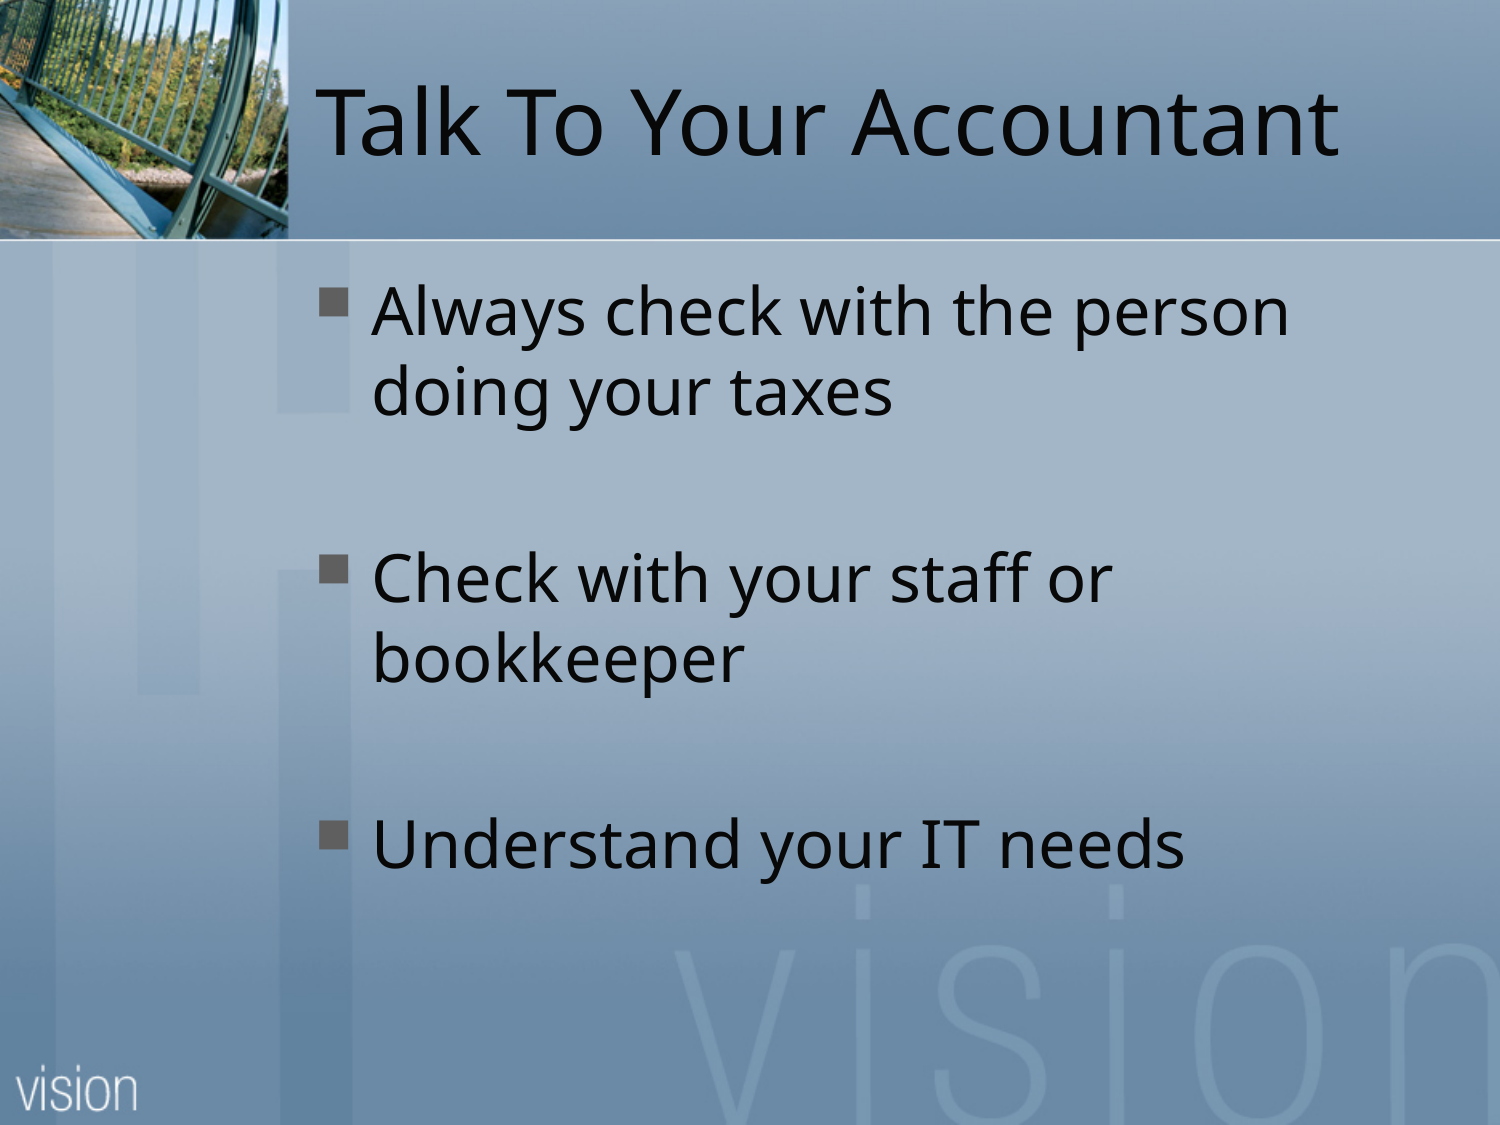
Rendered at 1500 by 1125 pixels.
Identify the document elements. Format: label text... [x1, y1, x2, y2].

list Always check with the person doing your taxes Check with your staff or bookkeeper Understand your IT needs [299, 261, 1462, 1095]
title Talk To Your Accountant [299, 30, 1462, 207]
picture [0, 0, 1500, 1125]
